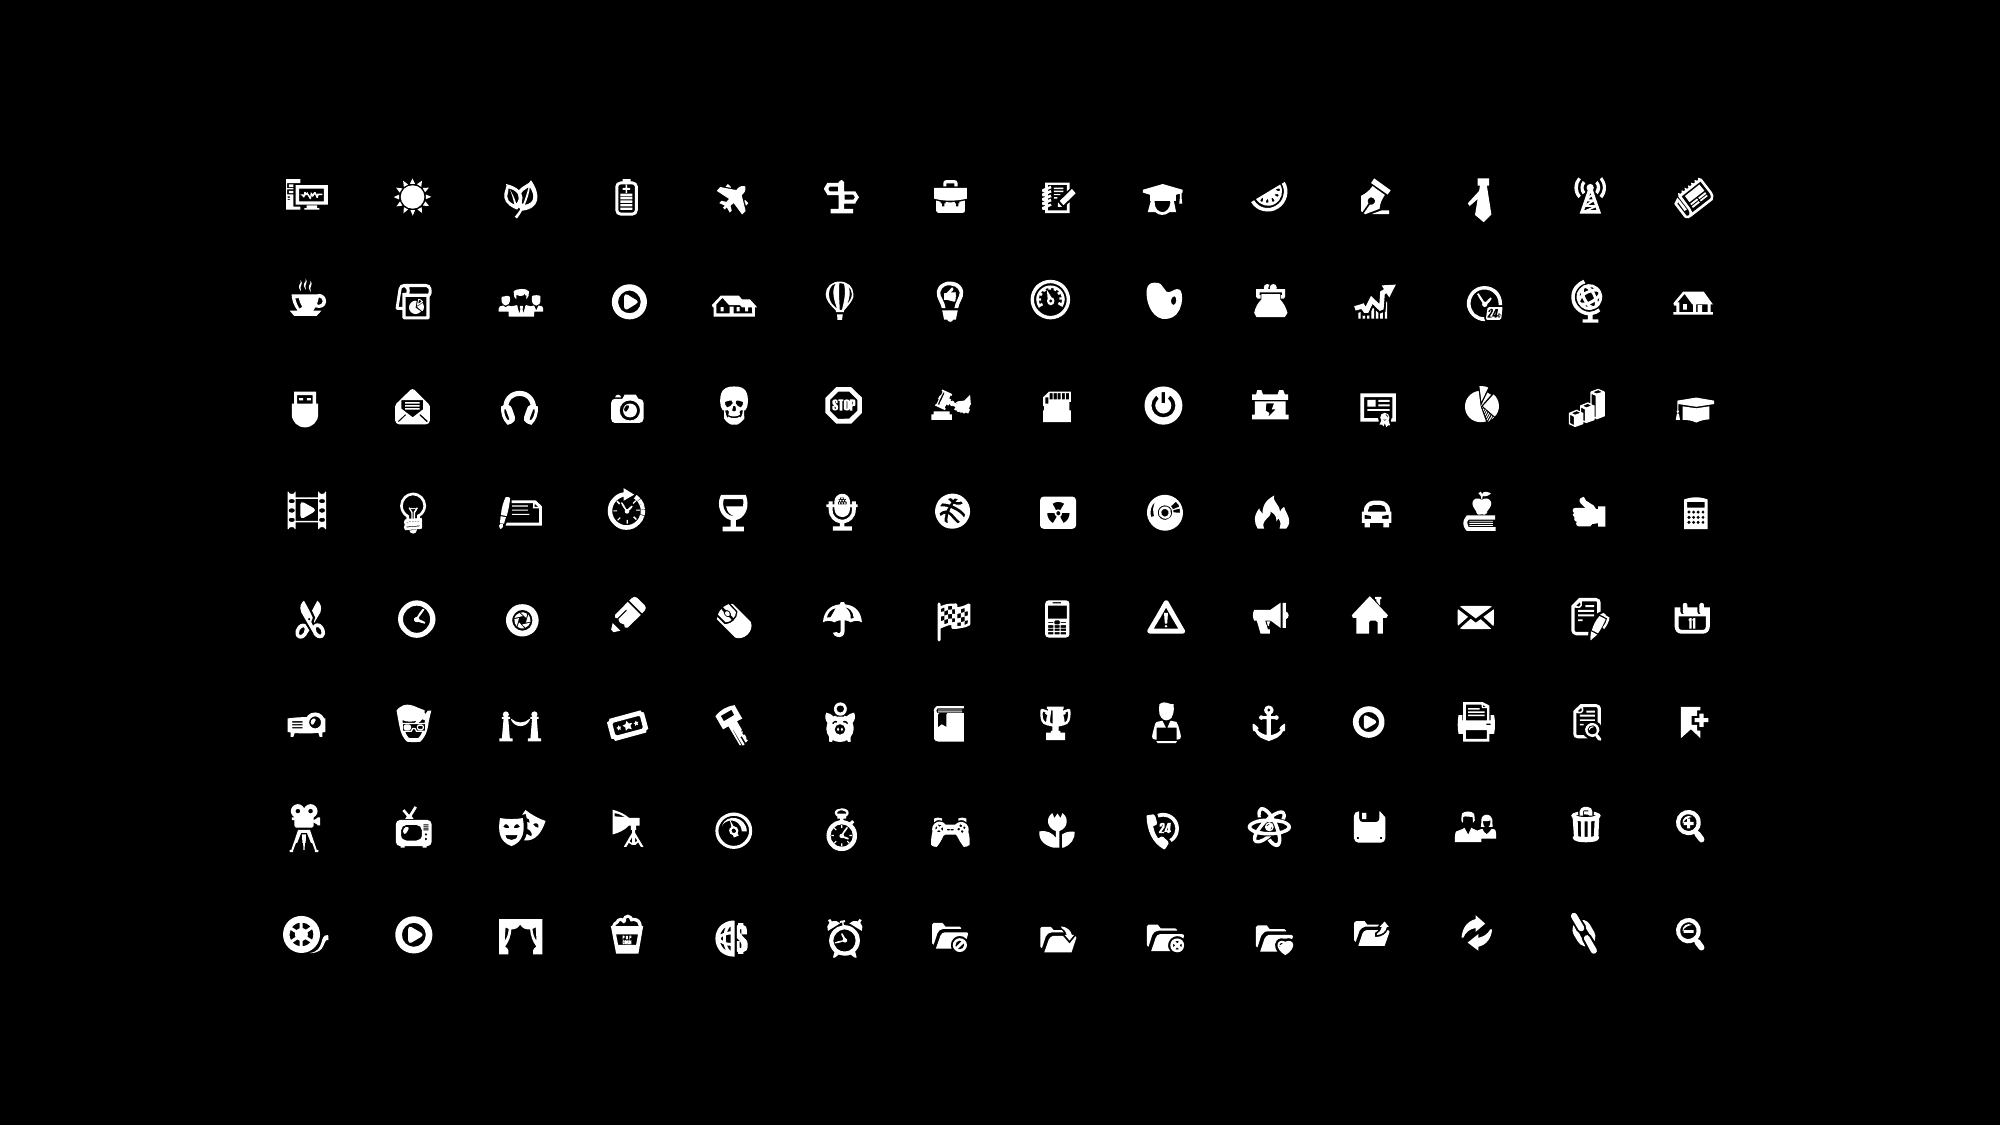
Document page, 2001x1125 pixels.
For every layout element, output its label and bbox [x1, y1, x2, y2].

text_box [1352, 706, 1385, 738]
text_box [295, 600, 326, 639]
text_box [1680, 706, 1701, 739]
text_box [718, 494, 748, 532]
text_box [615, 179, 638, 216]
text_box [1674, 602, 1710, 634]
text_box [505, 604, 539, 637]
text_box [933, 706, 964, 742]
text_box [286, 179, 301, 210]
text_box [1464, 386, 1499, 423]
text_box [826, 808, 858, 852]
text_box [295, 185, 328, 210]
text_box [1040, 706, 1071, 741]
text_box [1030, 279, 1071, 320]
text_box [1062, 831, 1075, 848]
text_box [611, 394, 644, 423]
text_box [501, 390, 538, 425]
text_box [1146, 814, 1169, 850]
text_box [1260, 934, 1294, 956]
text_box [398, 600, 436, 638]
text_box [1042, 182, 1076, 214]
text_box [822, 602, 862, 638]
text_box [1147, 600, 1186, 634]
text_box [1354, 284, 1396, 319]
text_box [935, 493, 971, 529]
text_box [1254, 495, 1290, 529]
text_box [1354, 921, 1390, 946]
text_box [1466, 286, 1503, 322]
text_box [932, 922, 962, 945]
text_box [934, 180, 967, 213]
text_box [1573, 704, 1602, 741]
text_box [395, 389, 430, 425]
text_box [283, 915, 329, 954]
text_box [1676, 918, 1705, 951]
text_box [291, 391, 319, 428]
text_box [826, 493, 858, 531]
text_box [1251, 181, 1288, 212]
text_box [1590, 612, 1610, 641]
text_box [1252, 390, 1289, 400]
text_box [1676, 810, 1705, 843]
text_box [289, 293, 327, 316]
text_box [499, 919, 543, 955]
text_box [1152, 702, 1181, 740]
text_box [1568, 388, 1605, 428]
text_box [1353, 811, 1386, 843]
text_box [513, 288, 529, 300]
text_box [1255, 925, 1287, 948]
text_box [1142, 184, 1183, 215]
text_box [1254, 284, 1288, 318]
text_box [393, 178, 432, 214]
text_box [931, 817, 970, 847]
text_box [1463, 491, 1496, 531]
text_box [1144, 386, 1183, 425]
text_box [1151, 934, 1185, 953]
text_box [611, 622, 621, 633]
text_box [1282, 602, 1289, 628]
text_box [499, 496, 542, 529]
text_box [715, 812, 753, 849]
text_box [1043, 391, 1071, 423]
text_box [1579, 177, 1607, 214]
text_box [716, 603, 752, 639]
text_box [1039, 813, 1067, 848]
text_box [400, 492, 427, 534]
text_box [1454, 827, 1497, 843]
text_box [610, 914, 644, 954]
text_box [1571, 912, 1597, 954]
text_box [1252, 705, 1286, 742]
text_box [499, 711, 542, 742]
text_box [1467, 929, 1493, 951]
text_box [1460, 618, 1492, 630]
text_box [607, 488, 646, 530]
text_box [498, 295, 544, 317]
text_box [290, 804, 321, 828]
text_box [716, 184, 749, 215]
text_box [1157, 812, 1179, 842]
text_box [395, 916, 433, 954]
text_box [1040, 496, 1077, 529]
text_box [823, 179, 860, 214]
text_box [1040, 926, 1077, 953]
text_box [287, 491, 327, 530]
text_box [736, 923, 748, 954]
text_box [1351, 596, 1388, 634]
text_box [504, 180, 538, 219]
text_box [1572, 496, 1606, 527]
text_box [1694, 713, 1709, 727]
text_box [1252, 602, 1281, 634]
text_box [1457, 702, 1495, 742]
text_box [1684, 497, 1708, 530]
text_box [937, 602, 971, 642]
text_box [1460, 605, 1492, 619]
text_box [1461, 915, 1486, 938]
text_box [715, 920, 735, 957]
text_box [720, 386, 748, 425]
text_box [1673, 291, 1713, 315]
text_box [395, 806, 432, 848]
text_box [936, 281, 964, 309]
text_box [1146, 282, 1183, 319]
text_box [1147, 494, 1183, 531]
text_box [1674, 177, 1714, 219]
text_box [1461, 811, 1475, 823]
text_box [931, 389, 971, 420]
text_box [711, 295, 758, 317]
text_box [1361, 178, 1391, 215]
text_box [1574, 177, 1581, 199]
text_box [715, 705, 749, 746]
text_box [612, 809, 644, 847]
text_box [606, 710, 649, 741]
text_box [1252, 401, 1289, 420]
text_box [499, 818, 524, 847]
text_box [1675, 397, 1715, 423]
text_box [1247, 806, 1292, 848]
text_box [942, 310, 958, 322]
text_box [825, 281, 854, 313]
text_box [1146, 924, 1178, 947]
text_box [1045, 600, 1070, 638]
text_box [522, 810, 546, 841]
text_box [827, 919, 863, 958]
text_box [1571, 597, 1601, 636]
text_box [1360, 393, 1396, 428]
text_box [935, 932, 969, 953]
text_box [308, 280, 312, 293]
text_box [1457, 609, 1469, 626]
text_box [825, 702, 855, 742]
text_box [1571, 279, 1603, 323]
text_box [611, 284, 647, 320]
text_box [1467, 178, 1492, 223]
text_box [287, 712, 326, 737]
text_box [298, 279, 302, 292]
text_box [396, 704, 432, 743]
text_box [1483, 609, 1494, 627]
text_box [1361, 500, 1392, 528]
text_box [1571, 806, 1601, 843]
text_box [825, 387, 862, 424]
text_box [1480, 814, 1493, 827]
text_box [289, 829, 319, 853]
text_box [395, 283, 432, 320]
text_box [615, 596, 646, 628]
